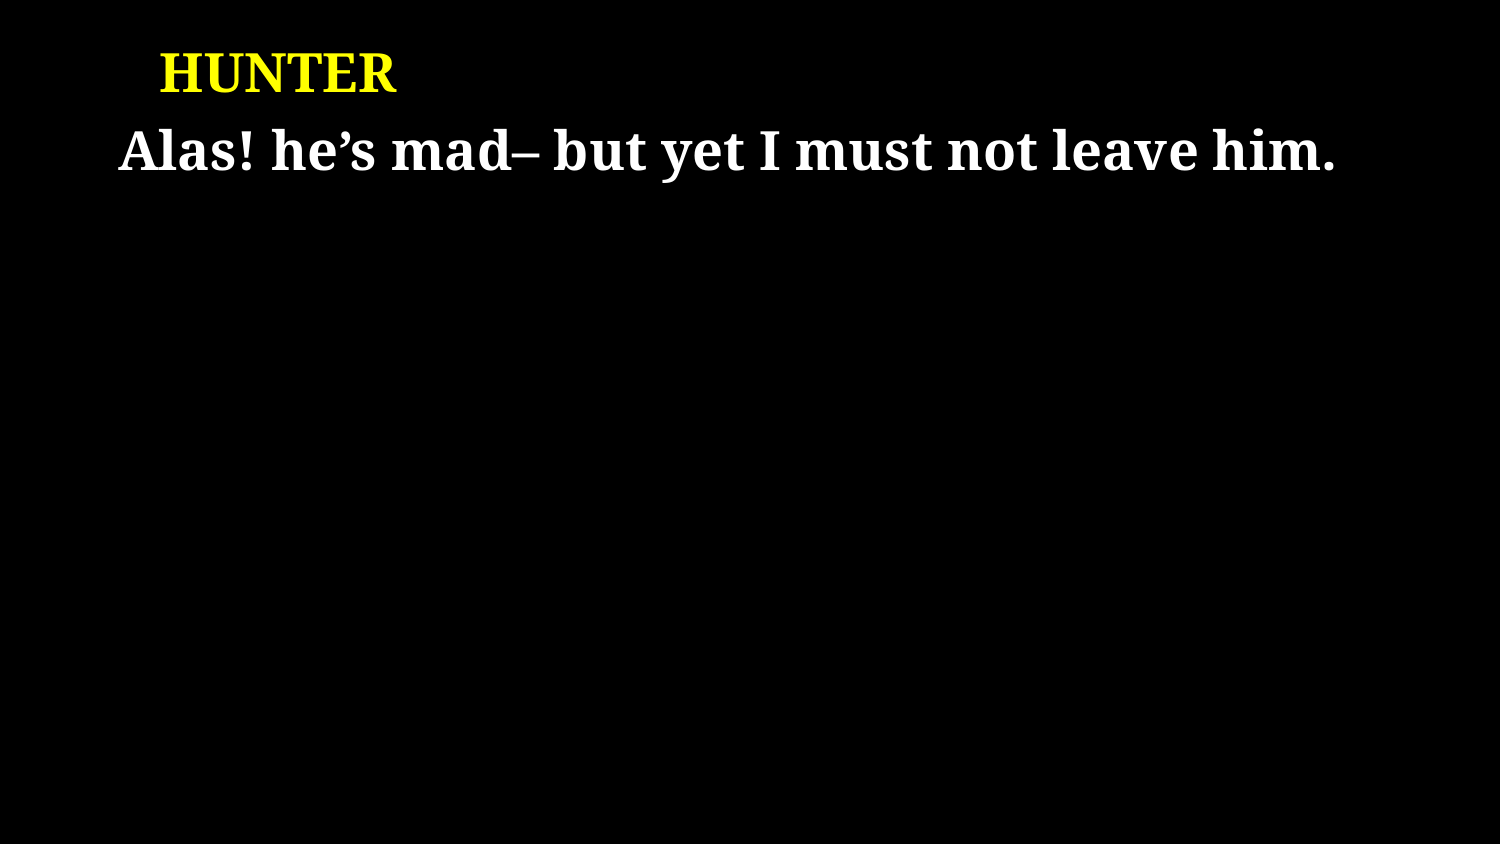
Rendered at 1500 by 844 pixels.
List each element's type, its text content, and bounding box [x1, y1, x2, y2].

title HUNTER Alas! he’s mad– but yet I must not leave him. [103, 17, 1397, 299]
